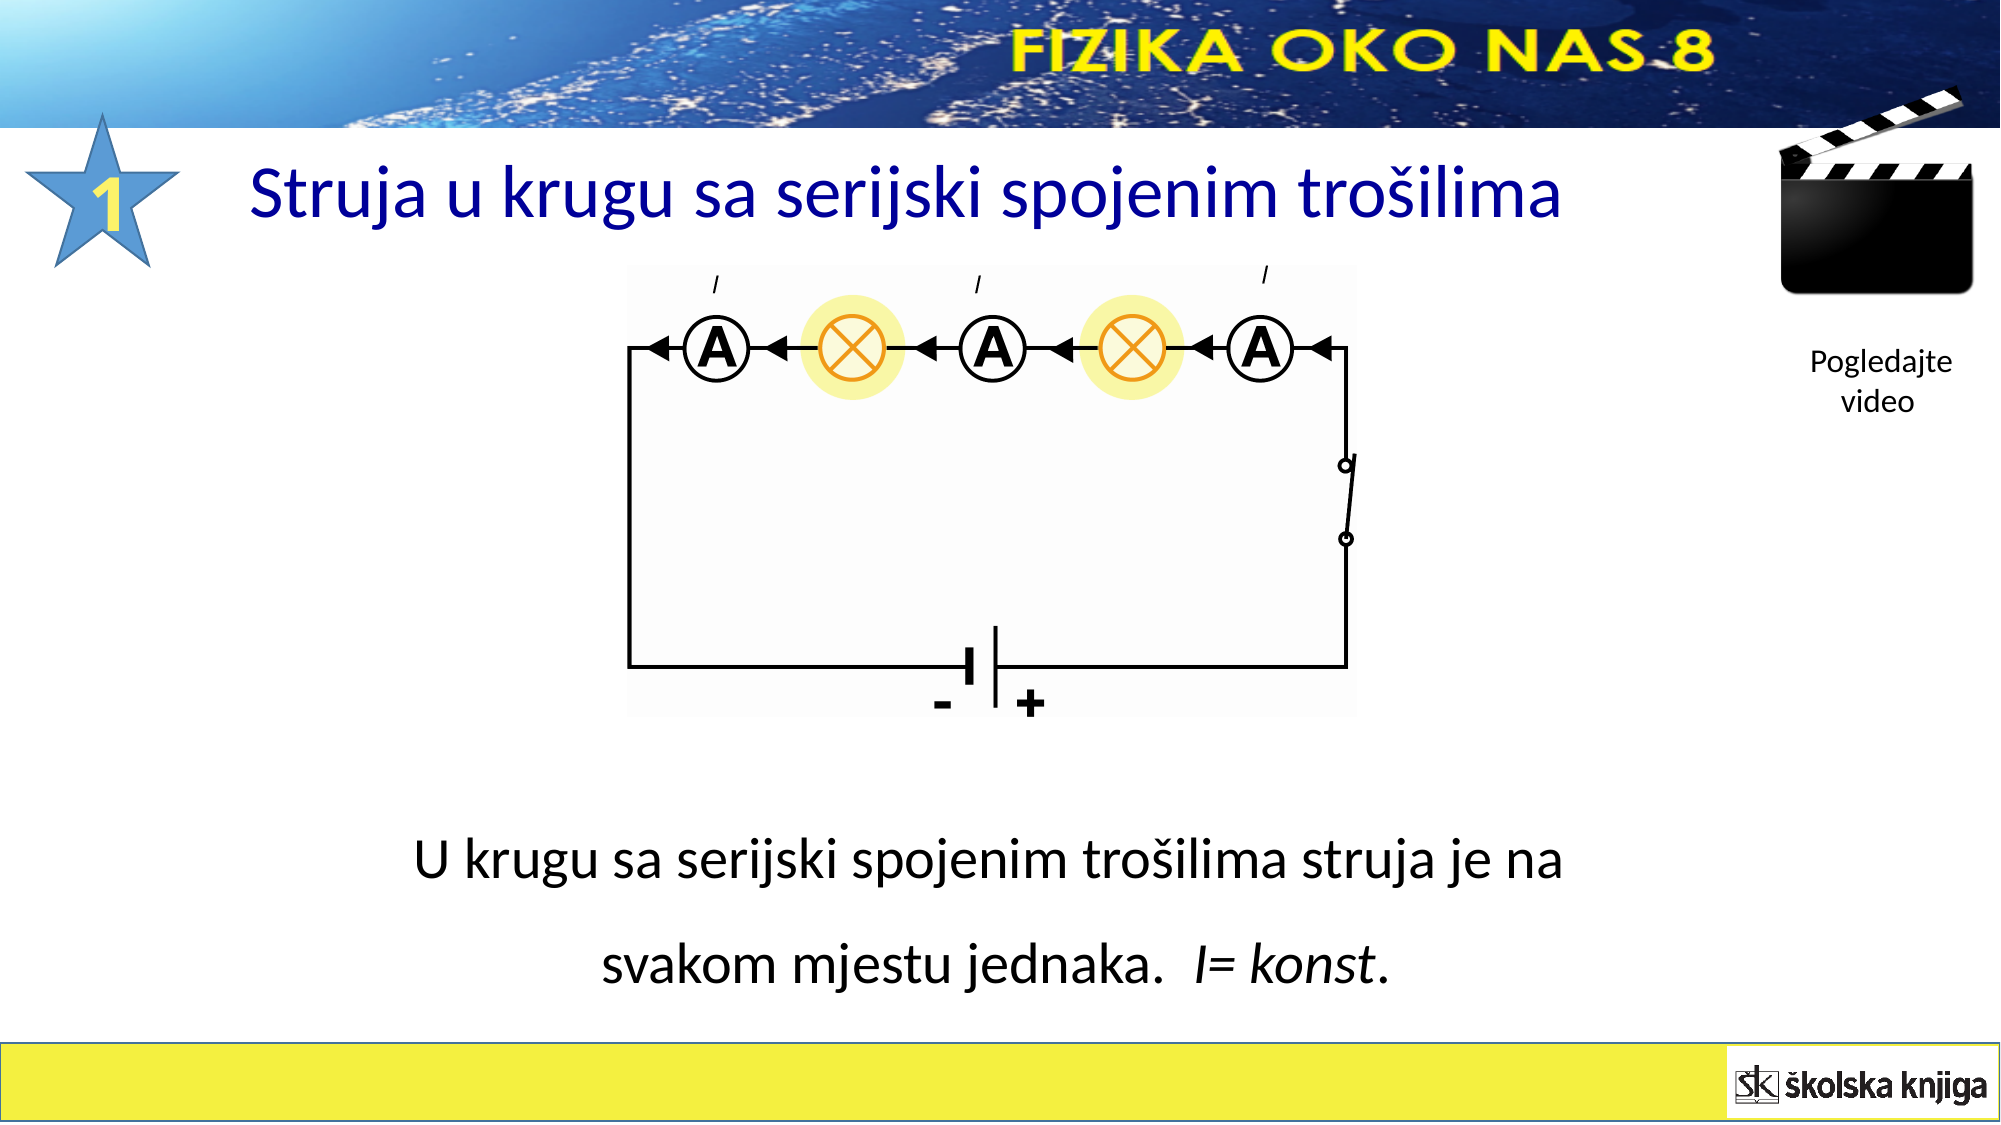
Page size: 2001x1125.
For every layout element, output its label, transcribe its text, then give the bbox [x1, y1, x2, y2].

text_box Pogledajte video [1777, 332, 1986, 427]
text_box Struja u krugu sa serijski spojenim trošilima [234, 135, 1580, 240]
picture [0, 0, 2000, 296]
text_box U krugu sa serijski spojenim trošilima struja je na svakom mjestu jednaka. I= konst. [393, 777, 1586, 1002]
picture [627, 265, 1357, 717]
picture [1727, 1046, 1998, 1118]
text_box 1 [24, 111, 181, 269]
